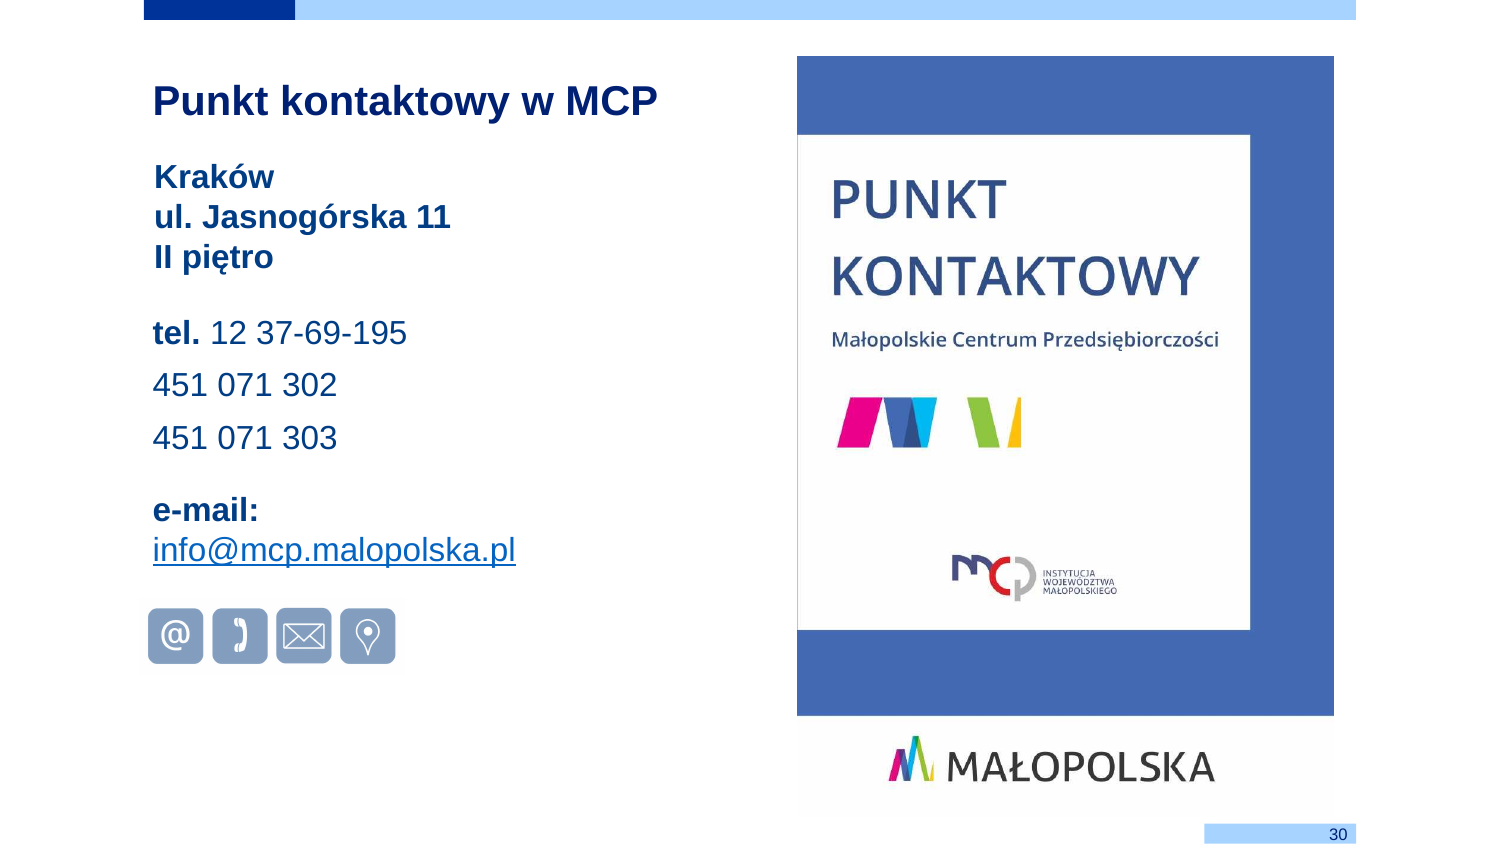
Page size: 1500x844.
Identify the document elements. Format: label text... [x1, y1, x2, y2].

text_box 30 [1196, 823, 1348, 844]
picture [139, 598, 405, 675]
text_box Kraków ul. Jasnogórska 11 II piętro [139, 147, 498, 283]
title Punkt kontaktowy w MCP [152, 73, 797, 144]
picture [797, 56, 1334, 817]
text_box tel. 12 37-69-195 451 071 302 451 071 303 e-mail: info@mcp.malopolska.pl [138, 303, 551, 576]
